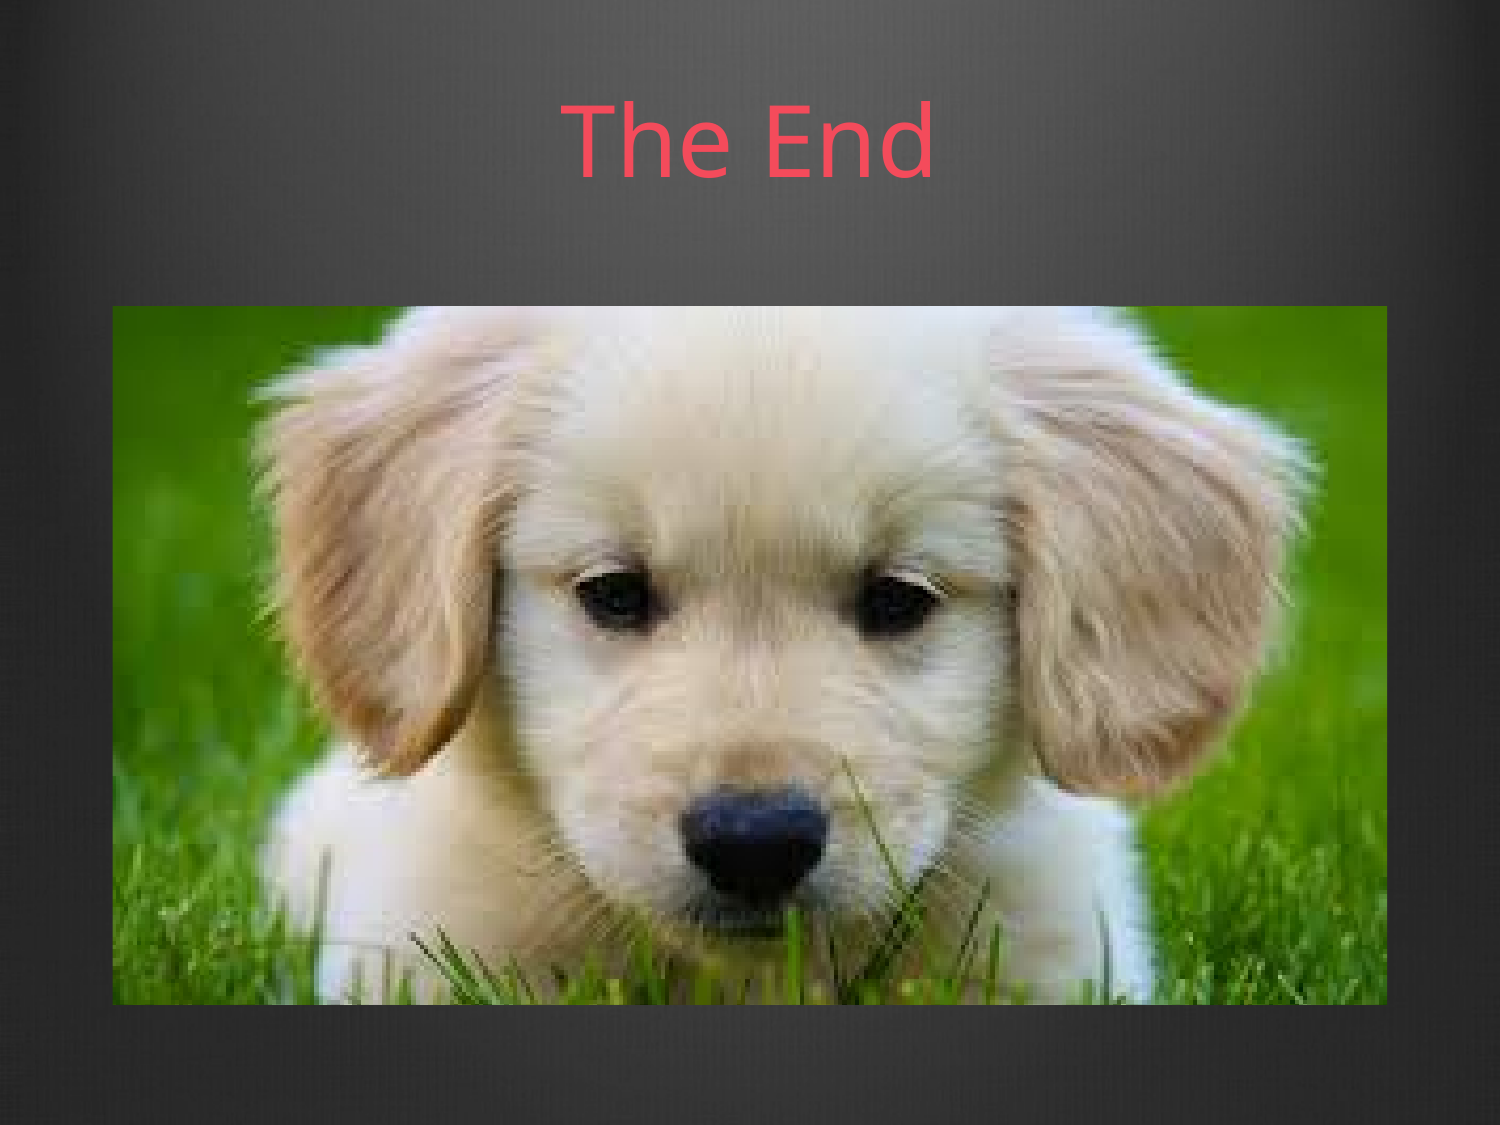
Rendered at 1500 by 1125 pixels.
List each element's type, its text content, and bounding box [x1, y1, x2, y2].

title The End [112, 19, 1388, 255]
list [112, 306, 1388, 1005]
